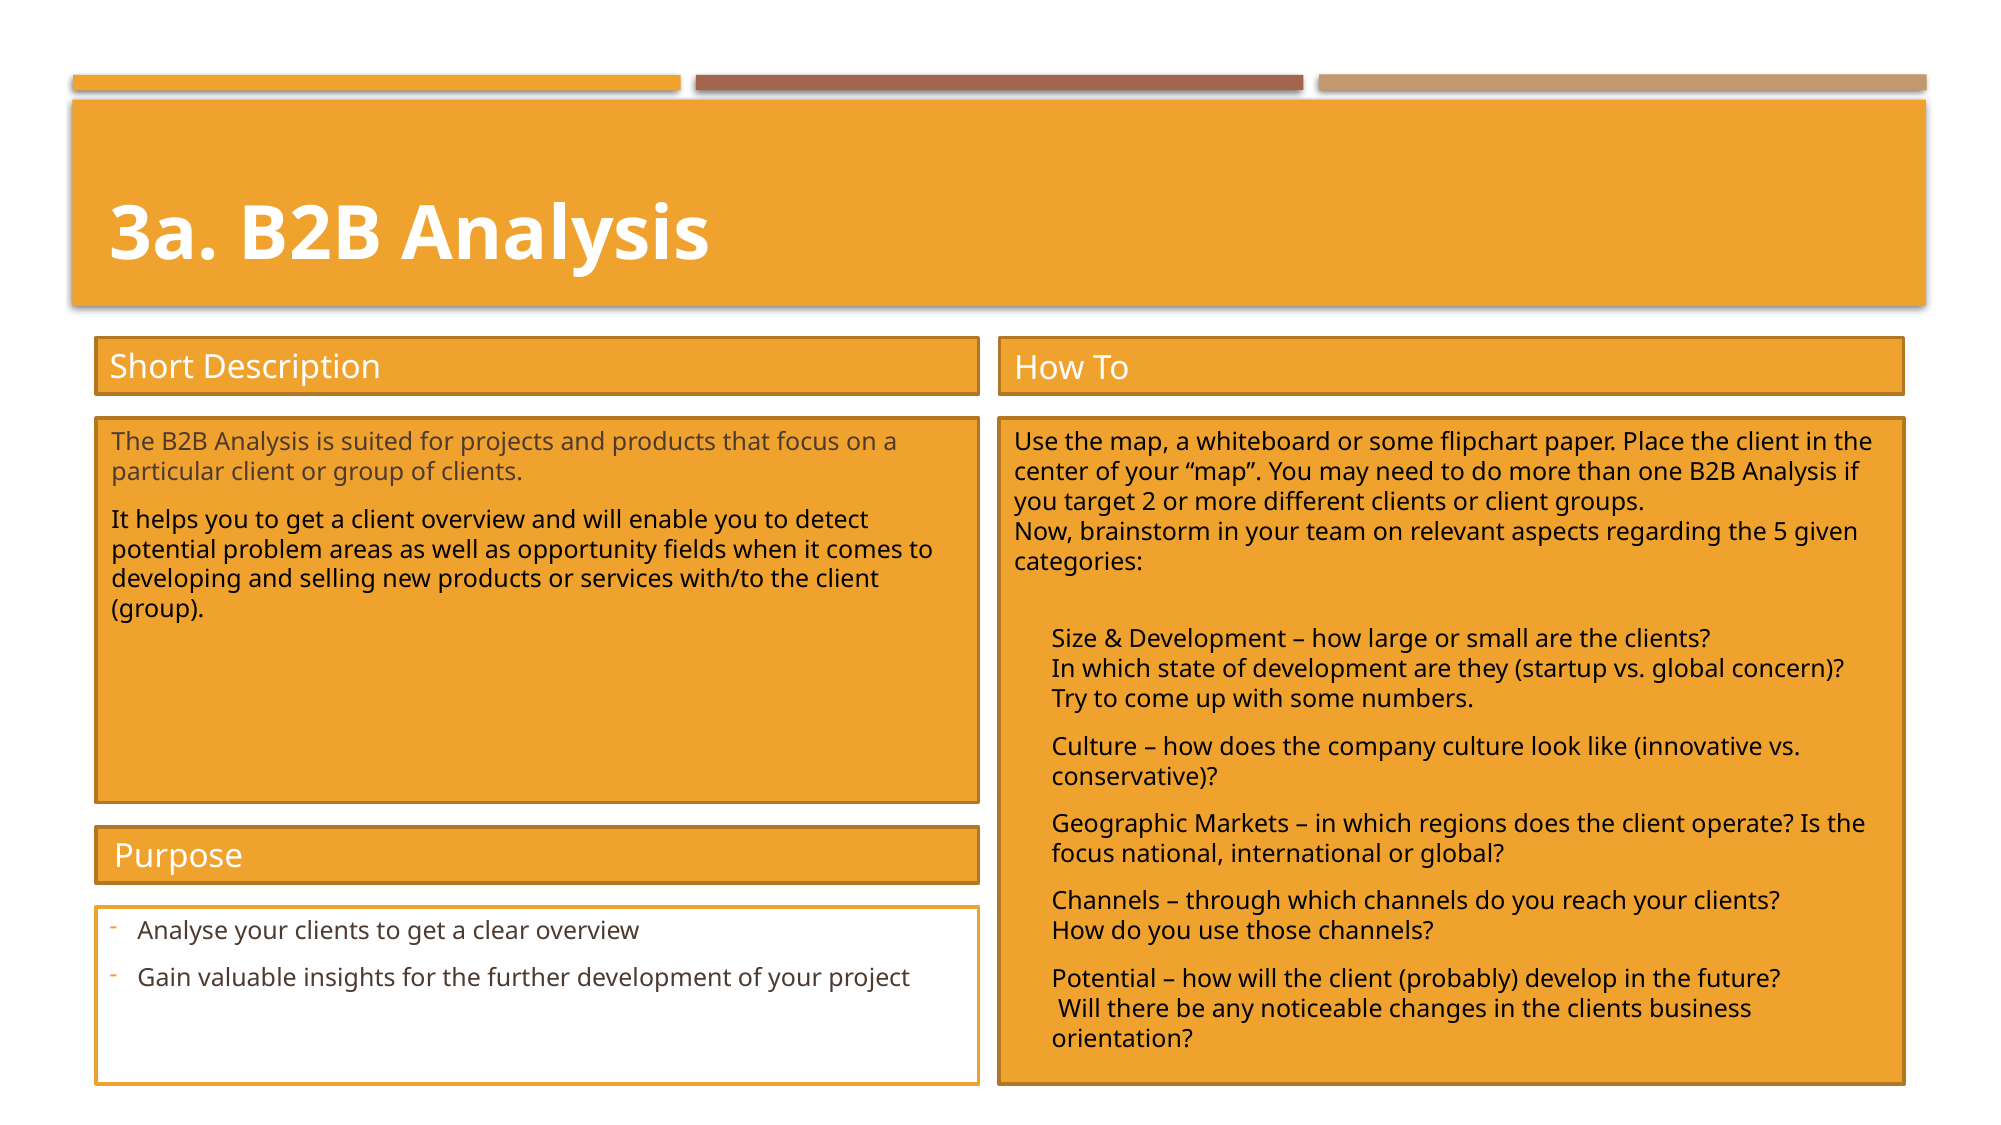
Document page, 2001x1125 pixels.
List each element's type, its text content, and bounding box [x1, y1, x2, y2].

title 3a. B2B Analysis [94, 119, 1904, 282]
list The B2B Analysis is suited for projects and products that focus on a particular client or group of clients. It helps you to get a client overview and will enable you to detect potential problem areas as well as opportunity fields when it comes to developing and selling new products or services with/to the client (group). [96, 418, 979, 803]
list How To [999, 338, 1904, 395]
list Analyse your clients to get a clear overview Gain valuable insights for the further development of your project [94, 906, 977, 1085]
list Use the map, a whiteboard or some flipchart paper. Place the client in the center of your “map”. You may need to do more than one B2B Analysis if you target 2 or more different clients or client groups. Now, brainstorm in your team on relevant aspects regarding the 5 given categories: Size & Development – how large or small are the clients? In which state of development are they (startup vs. global concern)? Try to come up with some numbers. Culture – how does the company culture look like (innovative vs. conservative)? Geographic Markets – in which regions does the client operate? Is the focus national, international or global? Channels – through which channels do you reach your clients? How do you use those channels? Potential – how will the client (probably) develop in the future? Will there be any noticeable changes in the clients business orientation? [999, 418, 1904, 1085]
list Short Description [94, 337, 977, 394]
list Purpose [98, 826, 982, 883]
